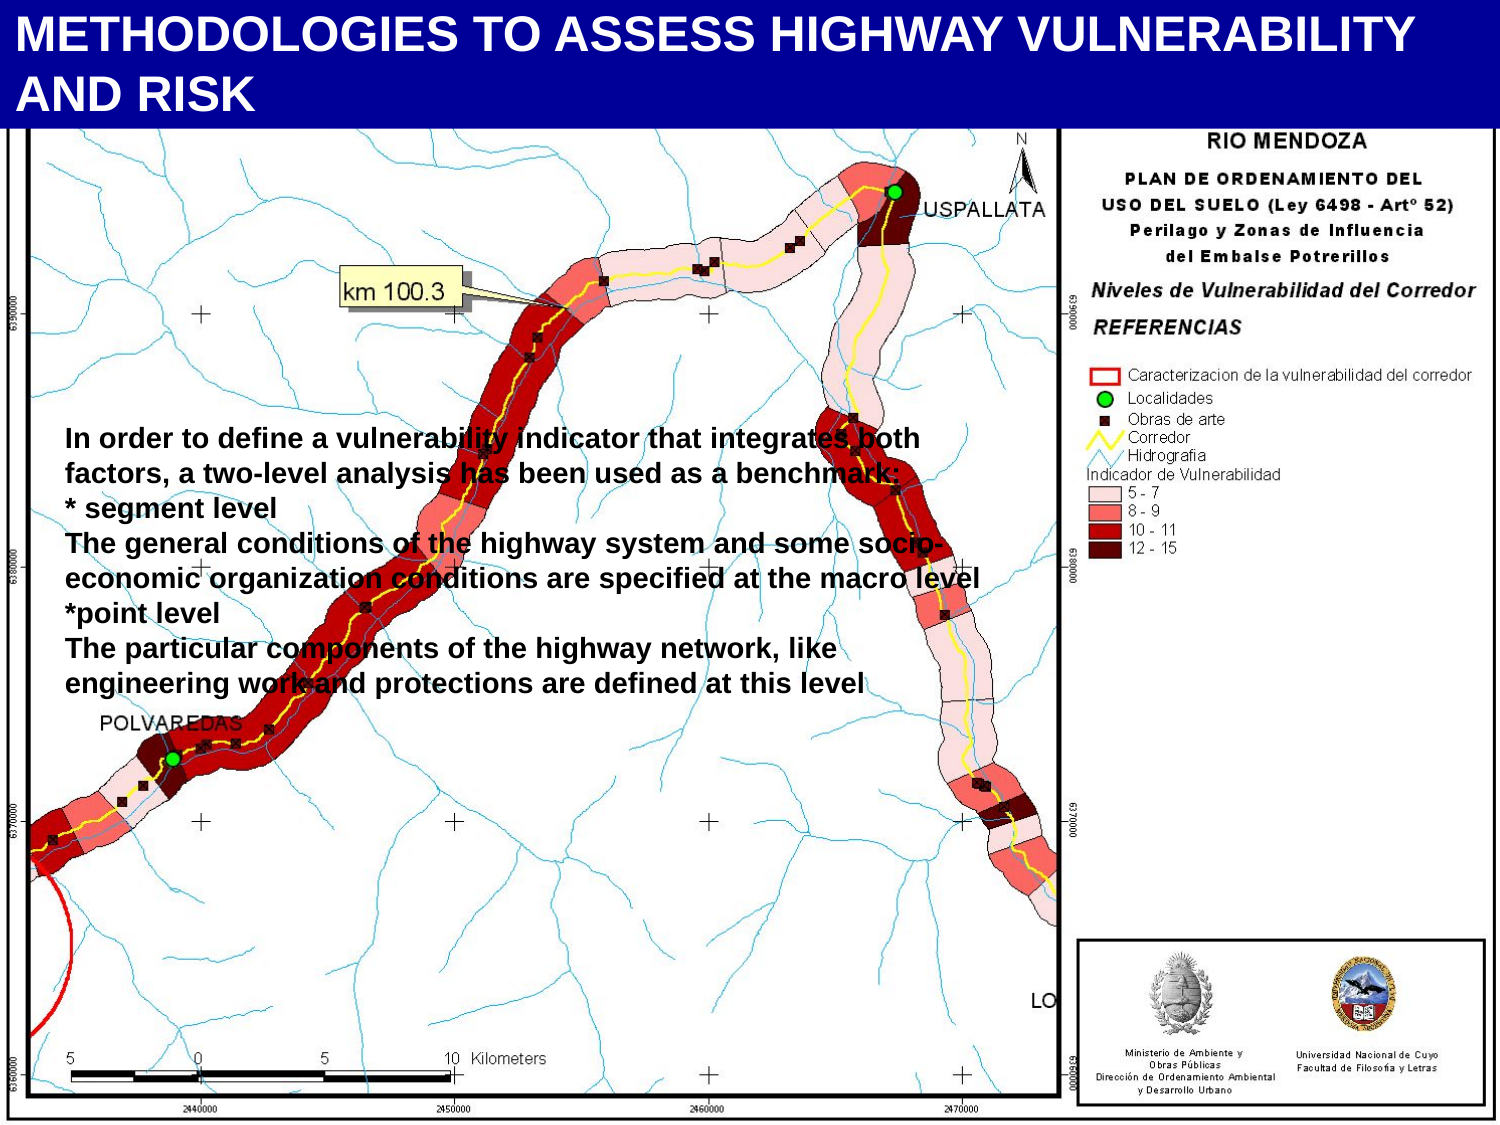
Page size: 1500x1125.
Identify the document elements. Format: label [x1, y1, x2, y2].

text_box [0, 0, 1500, 1125]
